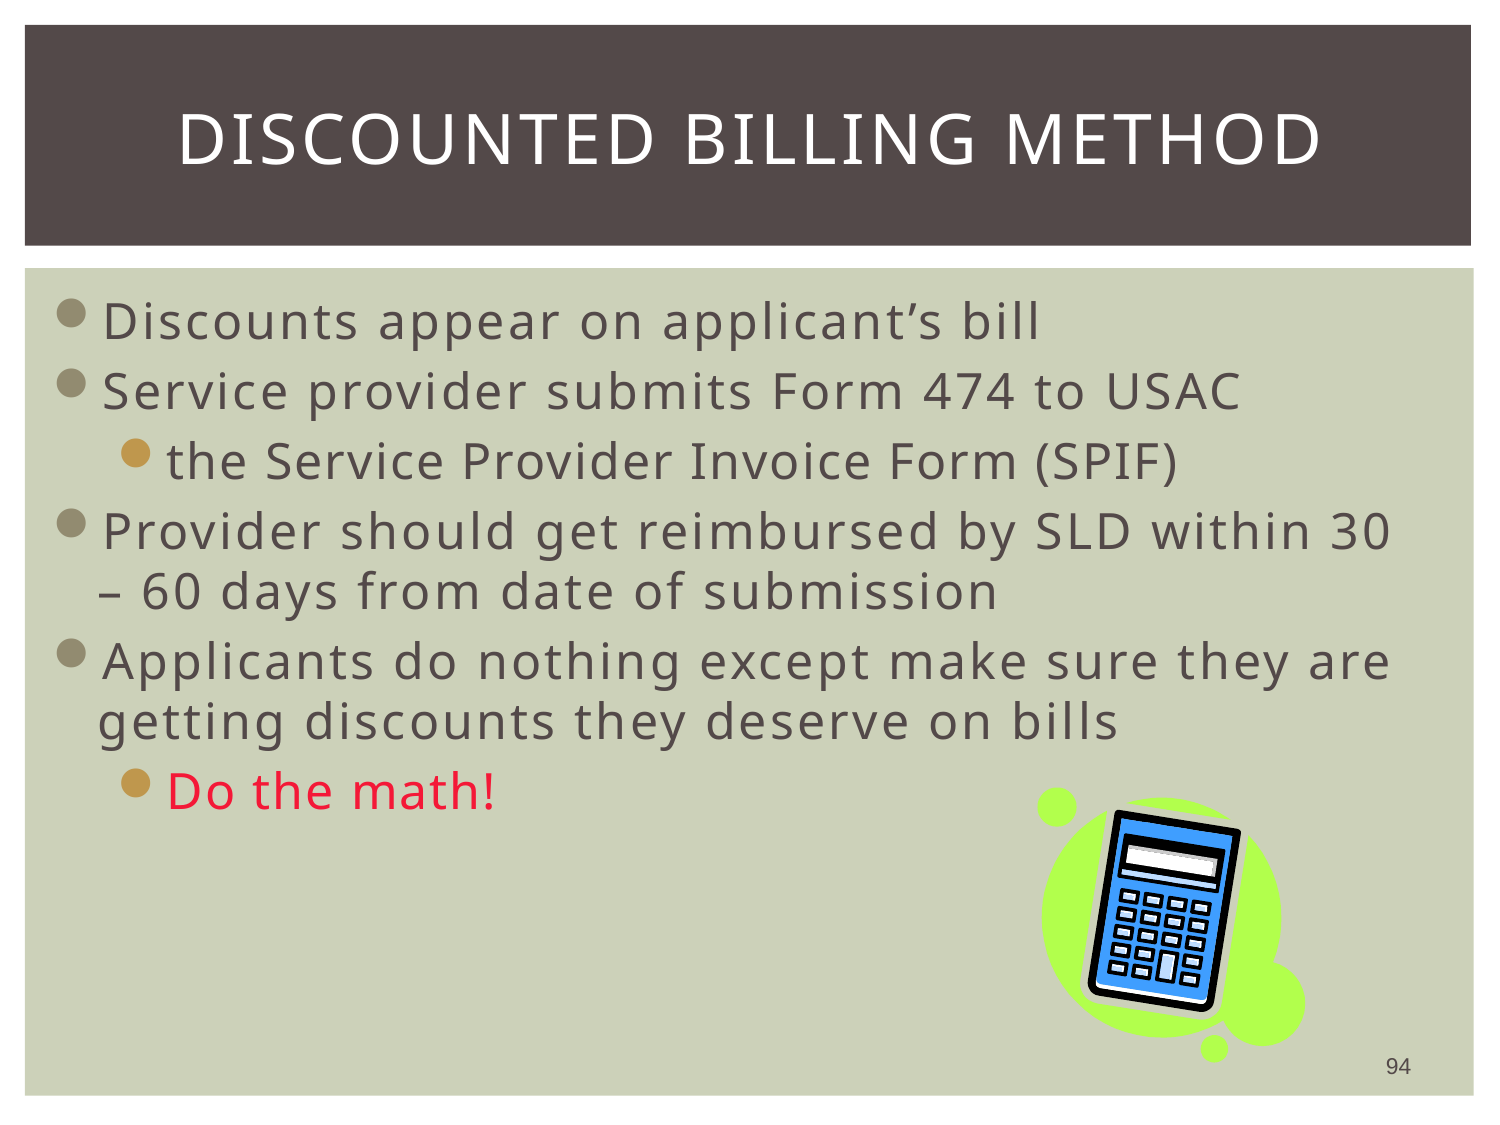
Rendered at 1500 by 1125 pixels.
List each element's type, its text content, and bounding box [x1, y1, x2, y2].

slide_number 94 [1349, 1041, 1448, 1089]
list Discounts appear on applicant’s bill Service provider submits Form 474 to USAC the Service Provider Invoice Form (SPIF) Provider should get reimbursed by SLD within 30 – 60 days from date of submission Applicants do nothing except make sure they are getting discounts they deserve on bills Do the math! [37, 282, 1442, 1005]
picture [1037, 787, 1306, 1063]
title Discounted Billing Method [75, 87, 1425, 187]
